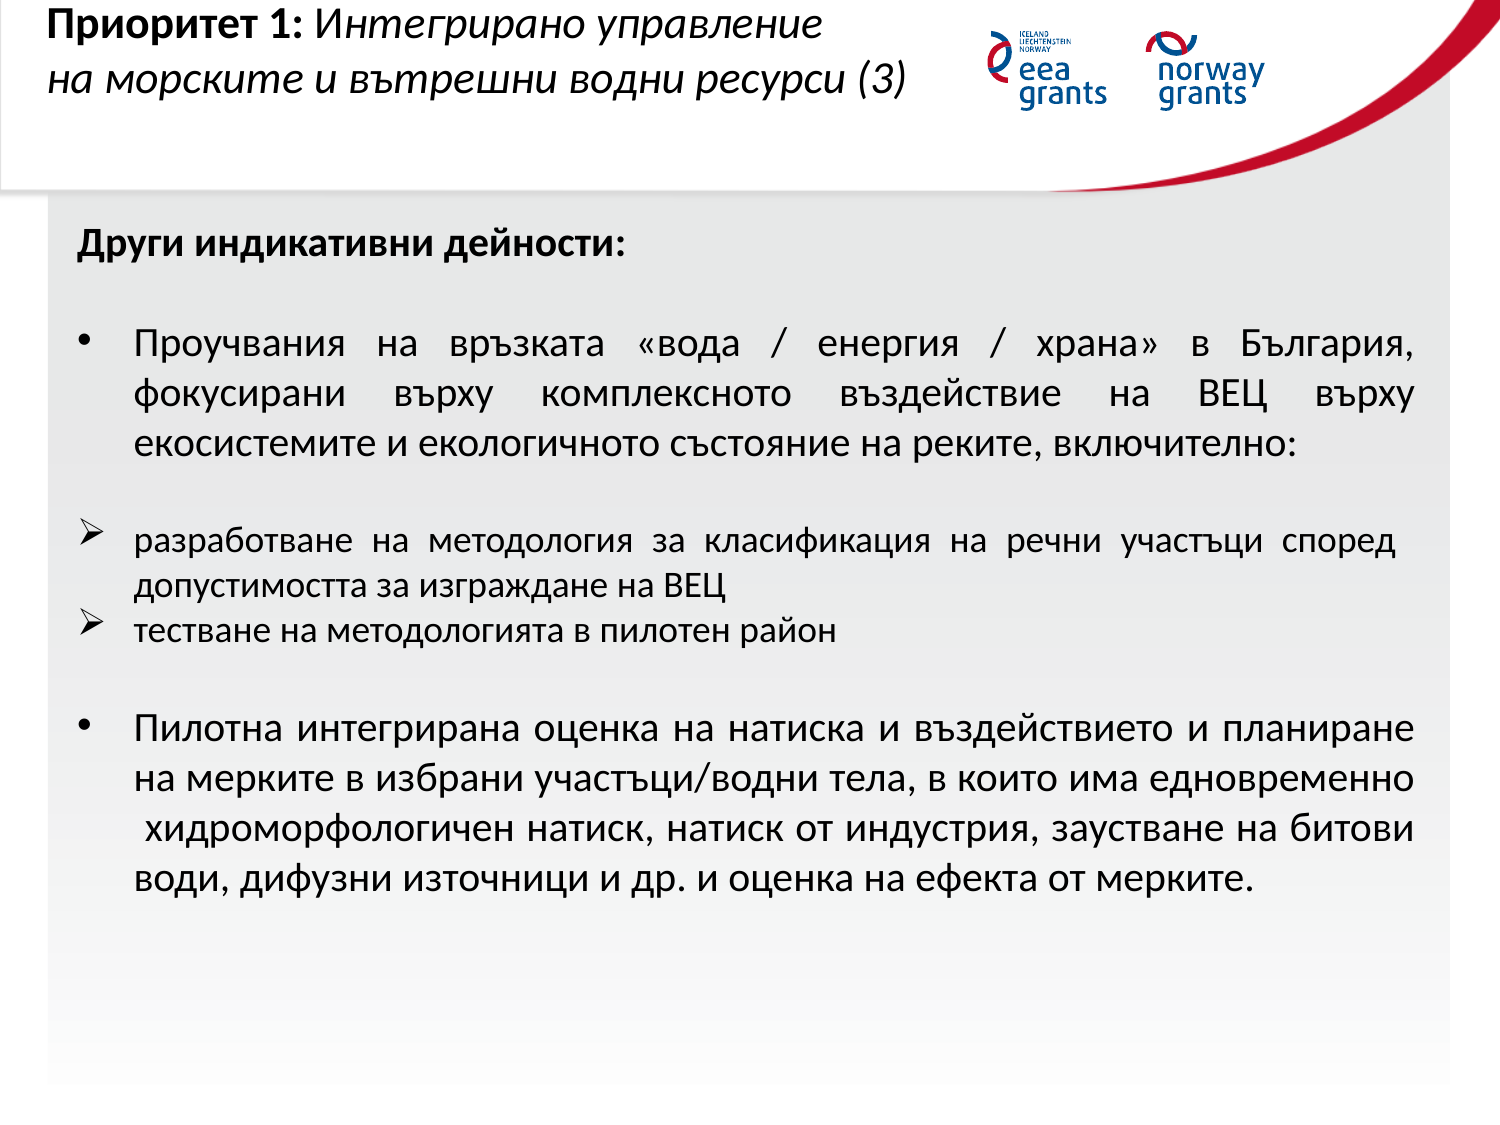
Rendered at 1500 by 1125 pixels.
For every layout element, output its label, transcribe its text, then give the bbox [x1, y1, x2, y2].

text_box Приоритет 1: Интегрирано управление на морските и вътрешни водни ресурси (3) [21, 0, 1004, 170]
text_box Други индикативни дейности: Проучвания на връзката «вода / енергия / храна» в България, фокусирани върху комплексното въздействие на ВЕЦ върху екосистемите и екологичното състояние на реките, включително: разработване на методология за класификация на речни участъци според допустимостта за изграждане на ВЕЦ тестване на методологията в пилотен район Пилотна интегрирана оценка на натиска и въздействието и планиране на мерките в избрани участъци/водни тела, в които има едновременно хидроморфологичен натиск, натиск от индустрия, заустване на битови води, дифузни източници и др. и оценка на ефекта от мерките. [62, 207, 1431, 907]
